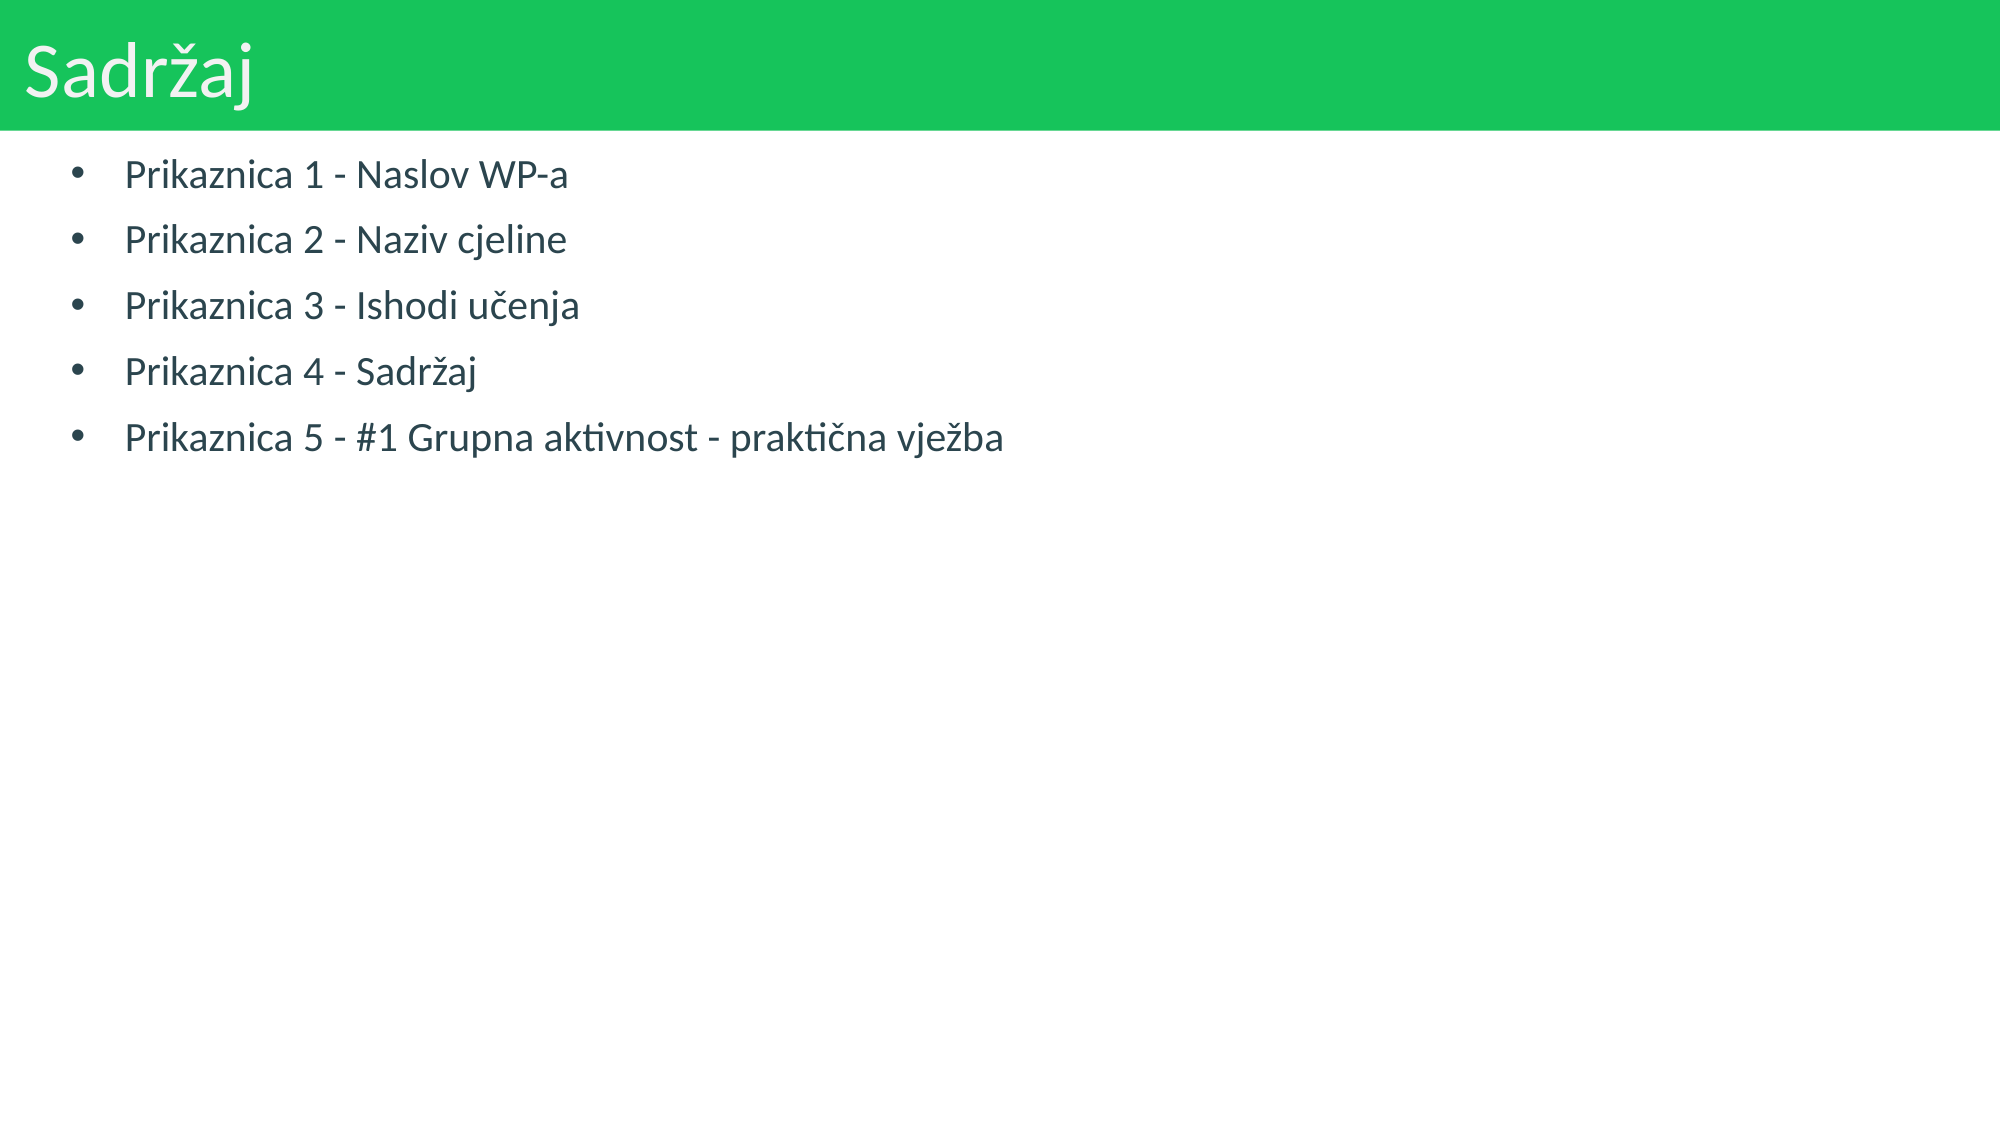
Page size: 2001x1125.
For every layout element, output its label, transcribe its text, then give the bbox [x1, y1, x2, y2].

title Sadržaj [16, 13, 1976, 131]
list Prikaznica 1 - Naslov WP-a Prikaznica 2 - Naziv cjeline Prikaznica 3 - Ishodi učenja Prikaznica 4 - Sadržaj Prikaznica 5 - #1 Grupna aktivnost - praktična vježba [16, 144, 1976, 1108]
